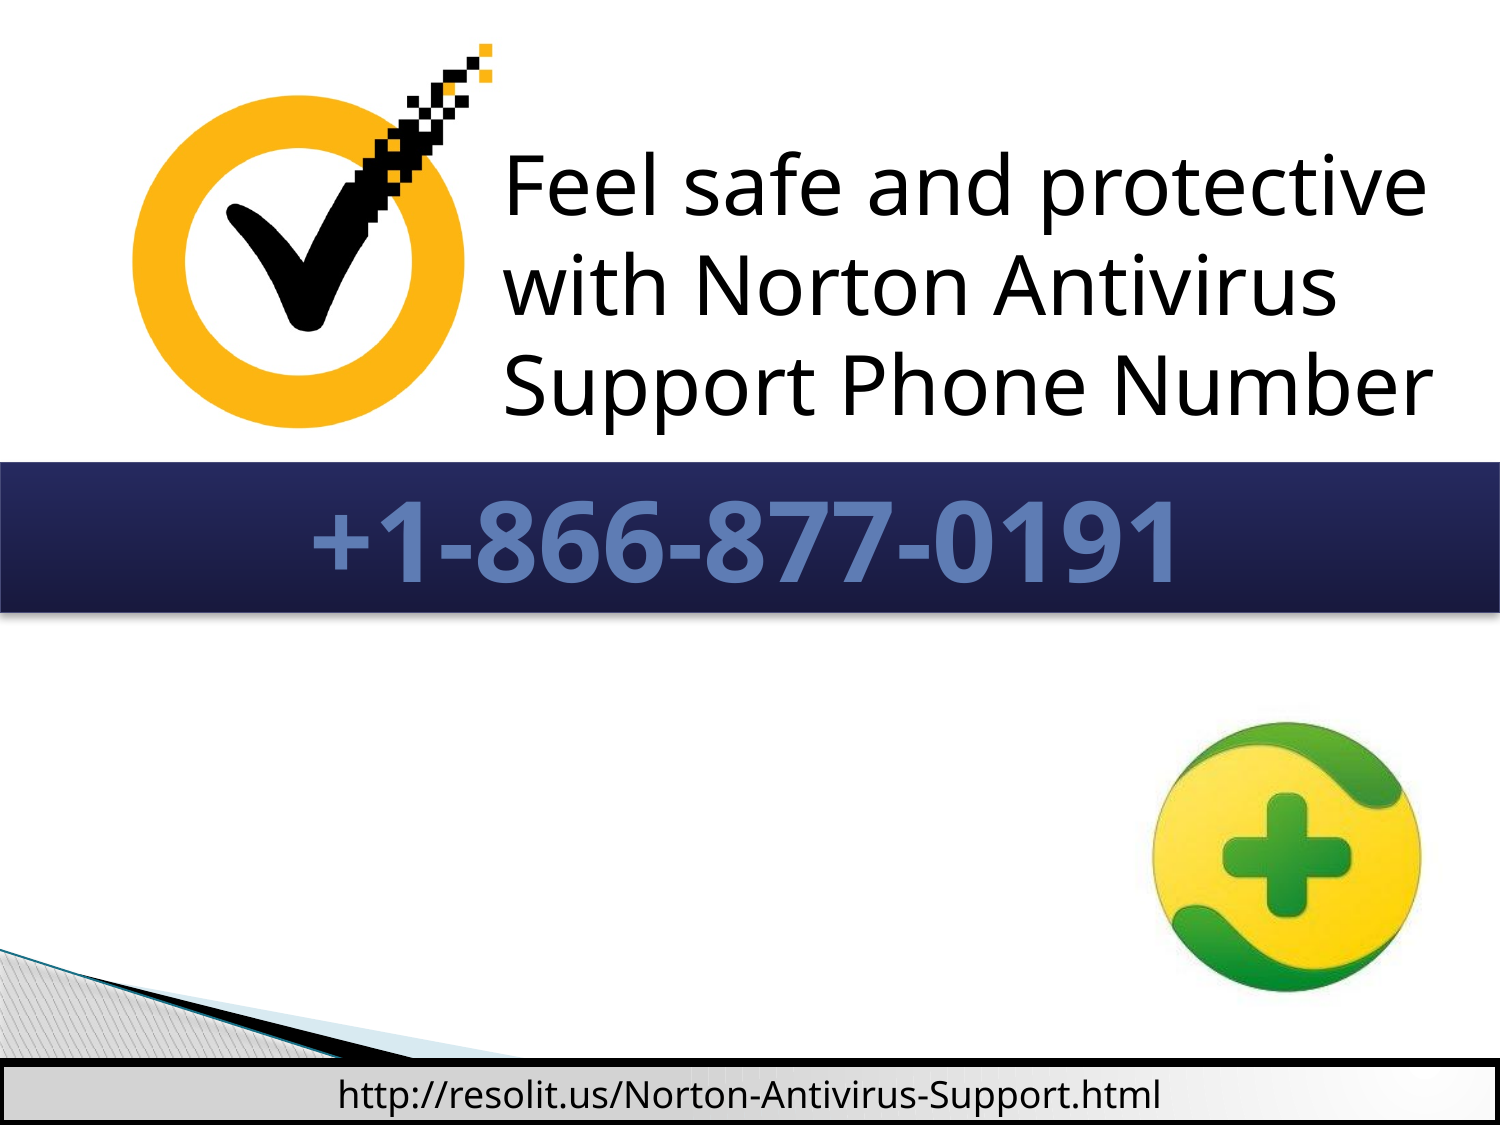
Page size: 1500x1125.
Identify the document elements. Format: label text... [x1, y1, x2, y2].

text_box Feel safe and protective with Norton Antivirus Support Phone Number [605, 125, 1500, 440]
text_box http://resolit.us/Norton-Antivirus-Support.html [0, 1058, 1500, 1125]
picture [1074, 699, 1500, 1013]
picture [0, 37, 601, 438]
text_box +1-866-877-0191 [0, 462, 1500, 613]
